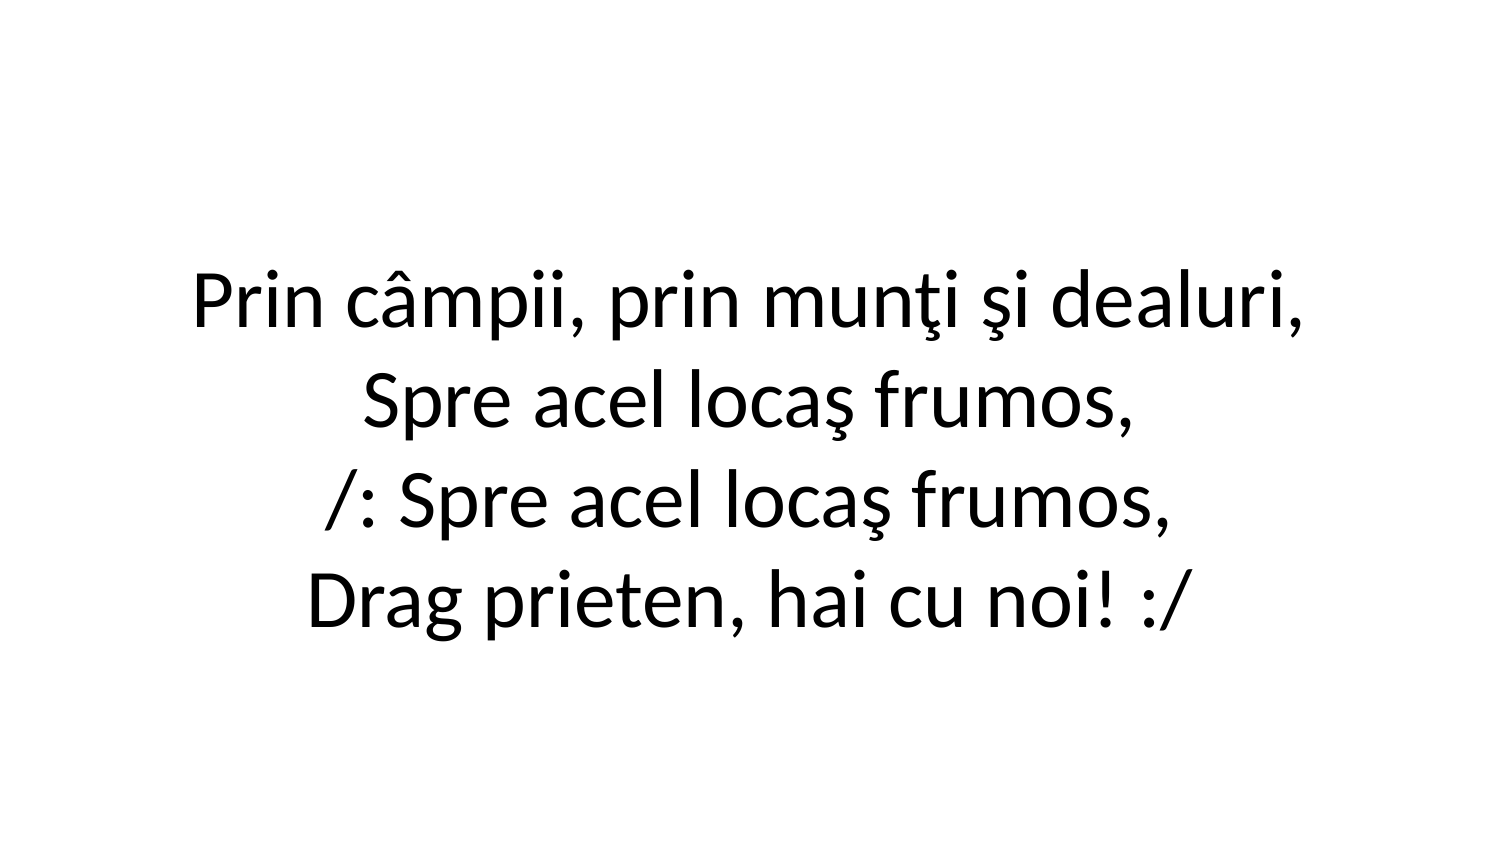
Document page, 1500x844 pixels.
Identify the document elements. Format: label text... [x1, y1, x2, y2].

text_box Prin câmpii, prin munţi şi dealuri, Spre acel locaş frumos, /: Spre acel locaş frumos, Drag prieten, hai cu noi! :/ [177, 192, 1323, 652]
